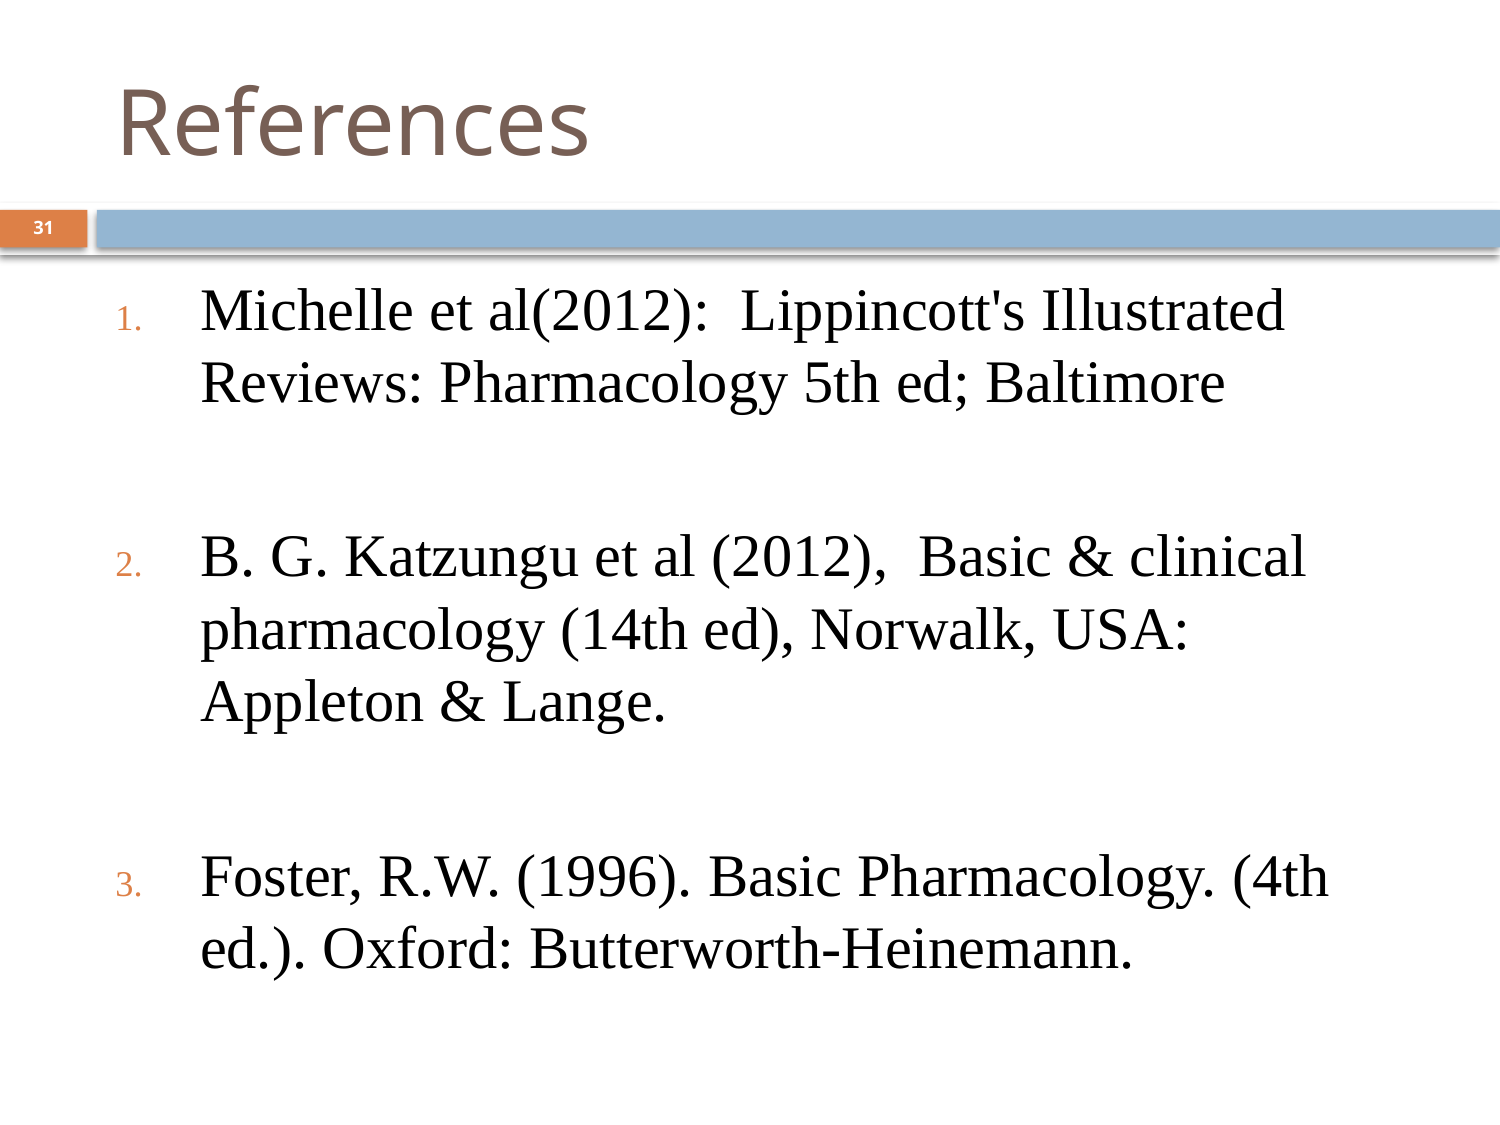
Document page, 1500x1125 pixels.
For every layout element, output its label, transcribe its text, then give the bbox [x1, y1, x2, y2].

title References [100, 37, 1438, 200]
list Michelle et al(2012): Lippincott's Illustrated Reviews: Pharmacology 5th ed; Baltimore B. G. Katzungu et al (2012), Basic & clinical pharmacology (14th ed), Norwalk, USA: Appleton & Lange. Foster, R.W. (1996). Basic Pharmacology. (4th ed.). Oxford: Butterworth-Heinemann. [100, 262, 1438, 1000]
slide_number 31 [0, 208, 88, 249]
